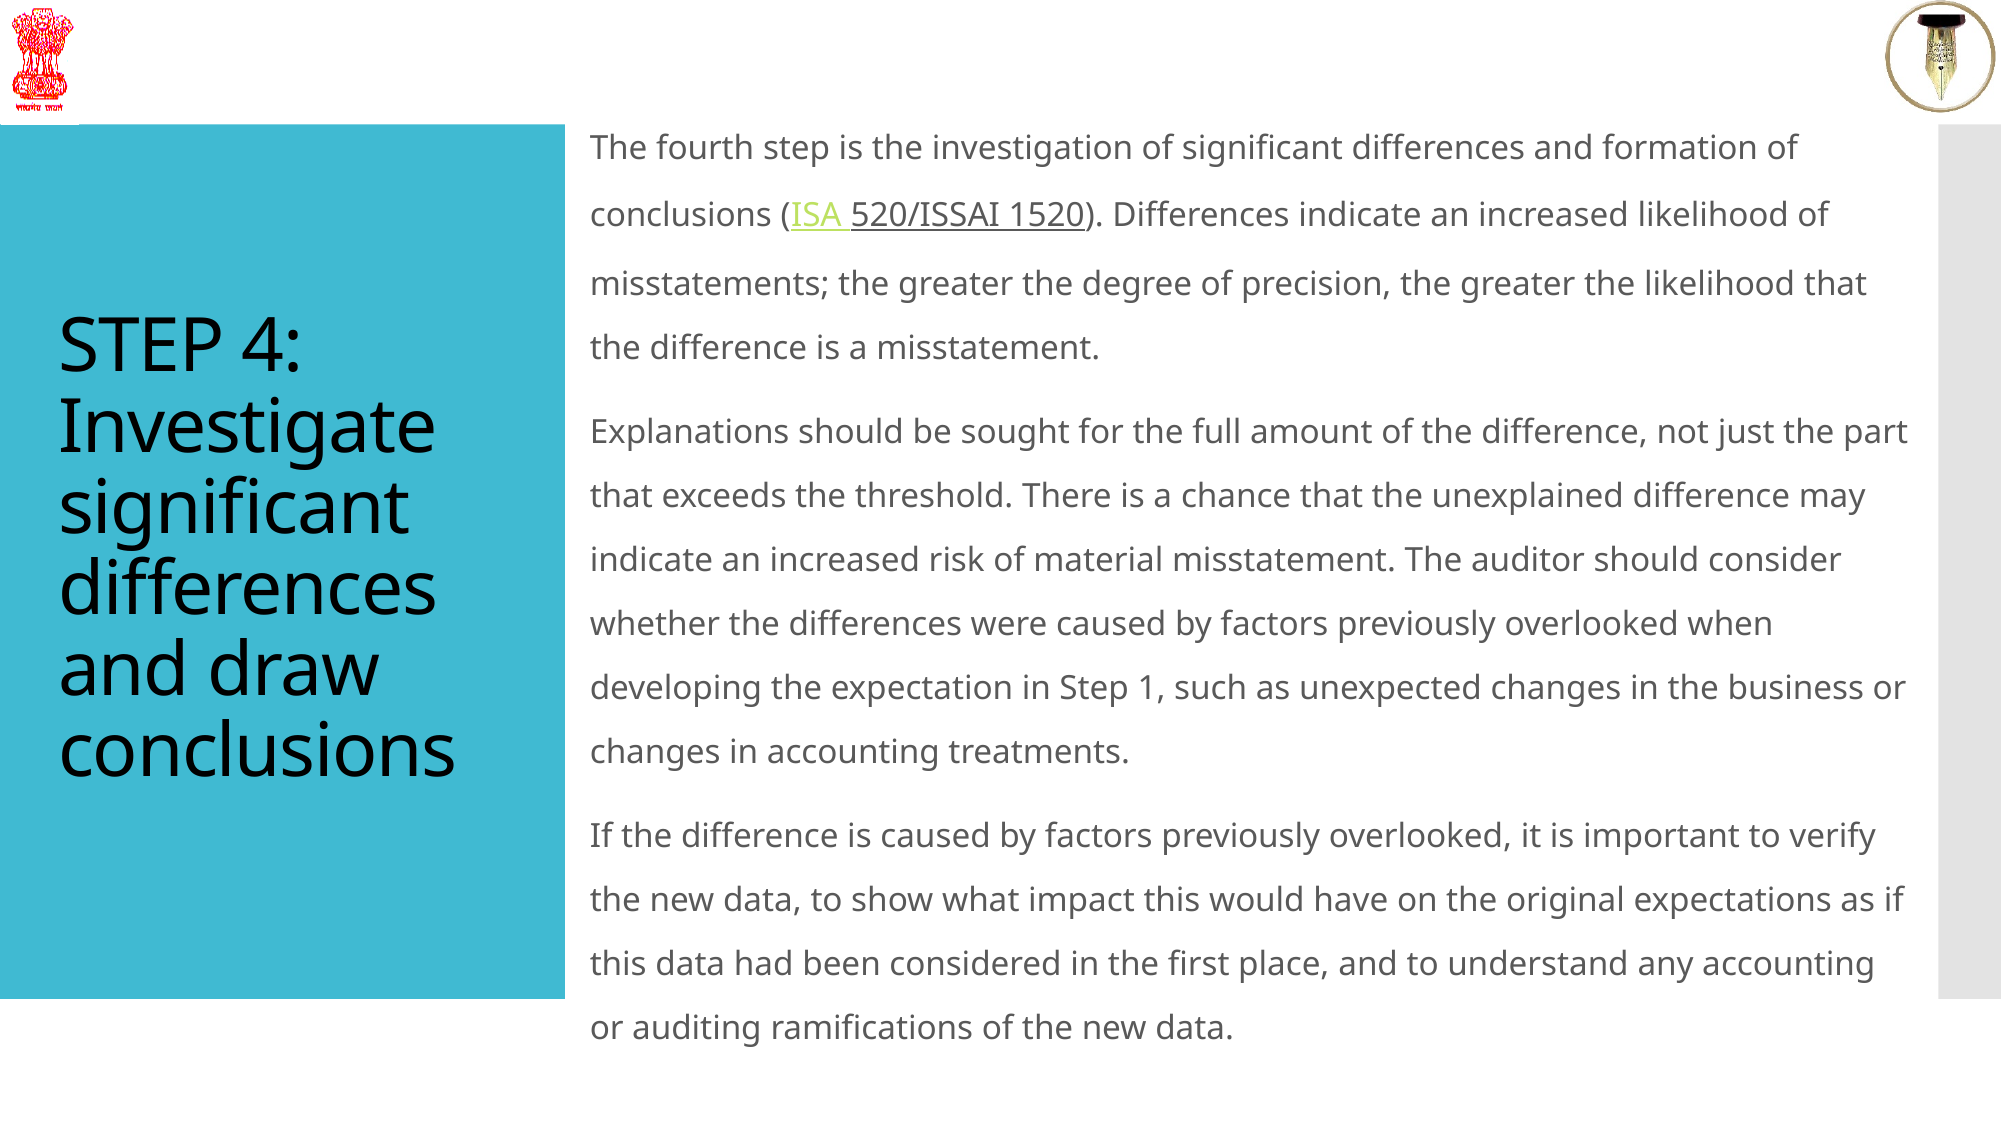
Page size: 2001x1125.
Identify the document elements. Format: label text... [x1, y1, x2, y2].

picture [1884, 0, 1996, 113]
list The fourth step is the investigation of significant differences and formation of conclusions (ISA 520/ISSAI 1520). Differences indicate an increased likelihood of misstatements; the greater the degree of precision, the greater the likelihood that the difference is a misstatement. Explanations should be sought for the full amount of the difference, not just the part that exceeds the threshold. There is a chance that the unexplained difference may indicate an increased risk of material misstatement. The auditor should consider whether the differences were caused by factors previously overlooked when developing the expectation in Step 1, such as unexpected changes in the business or changes in accounting treatments. If the difference is caused by factors previously overlooked, it is important to verify the new data, to show what impact this would have on the original expectations as if this data had been considered in the first place, and to understand any accounting or auditing ramifications of the new data. [574, 90, 1934, 1059]
title STEP 4: Investigate significant differences and draw conclusions [43, 172, 527, 928]
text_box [0, 0, 79, 125]
